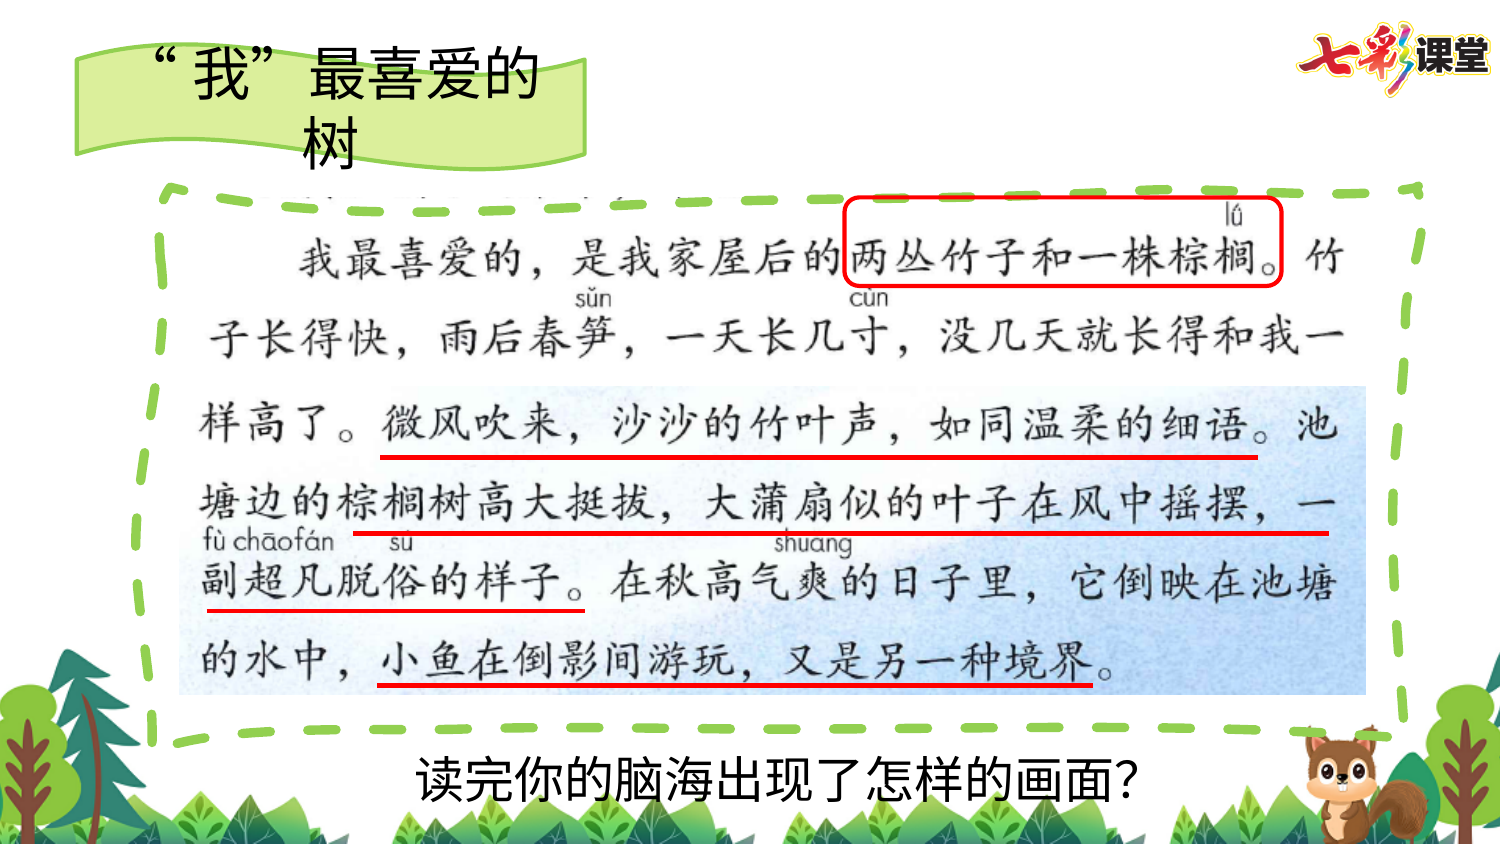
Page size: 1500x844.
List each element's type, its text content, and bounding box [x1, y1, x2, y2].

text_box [135, 185, 1436, 753]
text_box 读完你的脑海出现了怎样的画面？ [399, 761, 1180, 816]
picture [0, 0, 1500, 844]
text_box “我”最喜爱的树 [74, 42, 587, 172]
